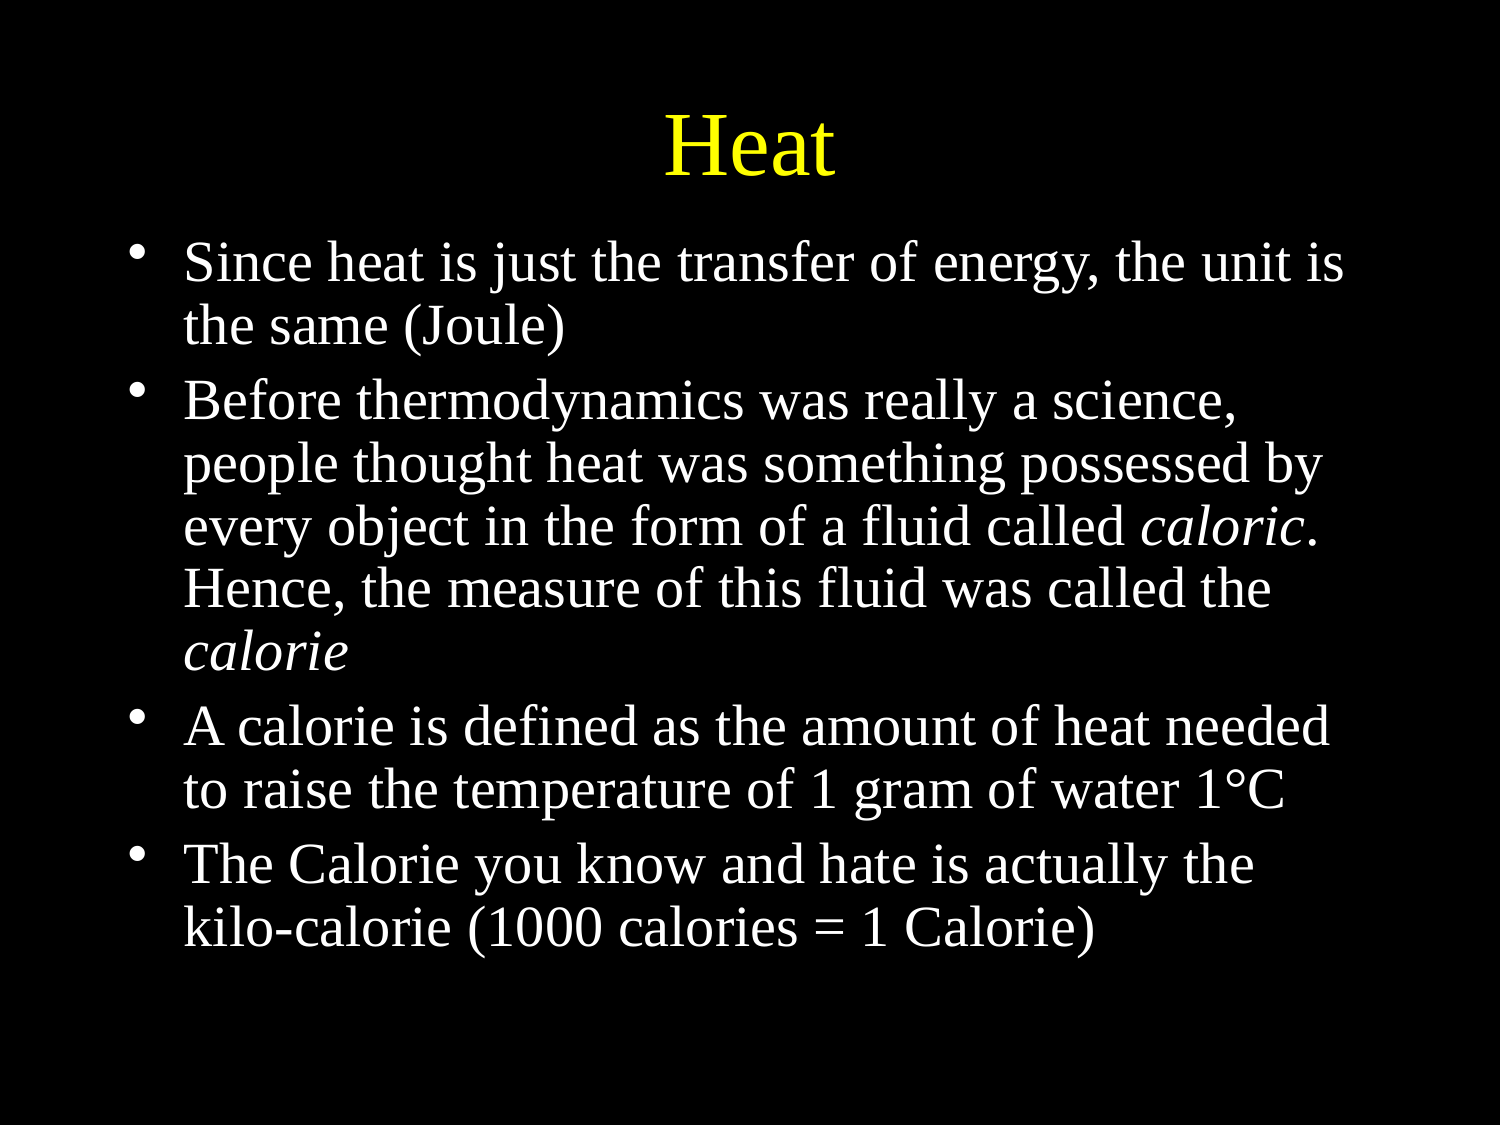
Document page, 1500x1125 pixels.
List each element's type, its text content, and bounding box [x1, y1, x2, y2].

title Heat [112, 44, 1388, 223]
list Since heat is just the transfer of energy, the unit is the same (Joule) Before thermodynamics was really a science, people thought heat was something possessed by every object in the form of a fluid called caloric. Hence, the measure of this fluid was called the calorie A calorie is defined as the amount of heat needed to raise the temperature of 1 gram of water 1°C The Calorie you know and hate is actually the kilo-calorie (1000 calories = 1 Calorie) [112, 223, 1388, 1098]
